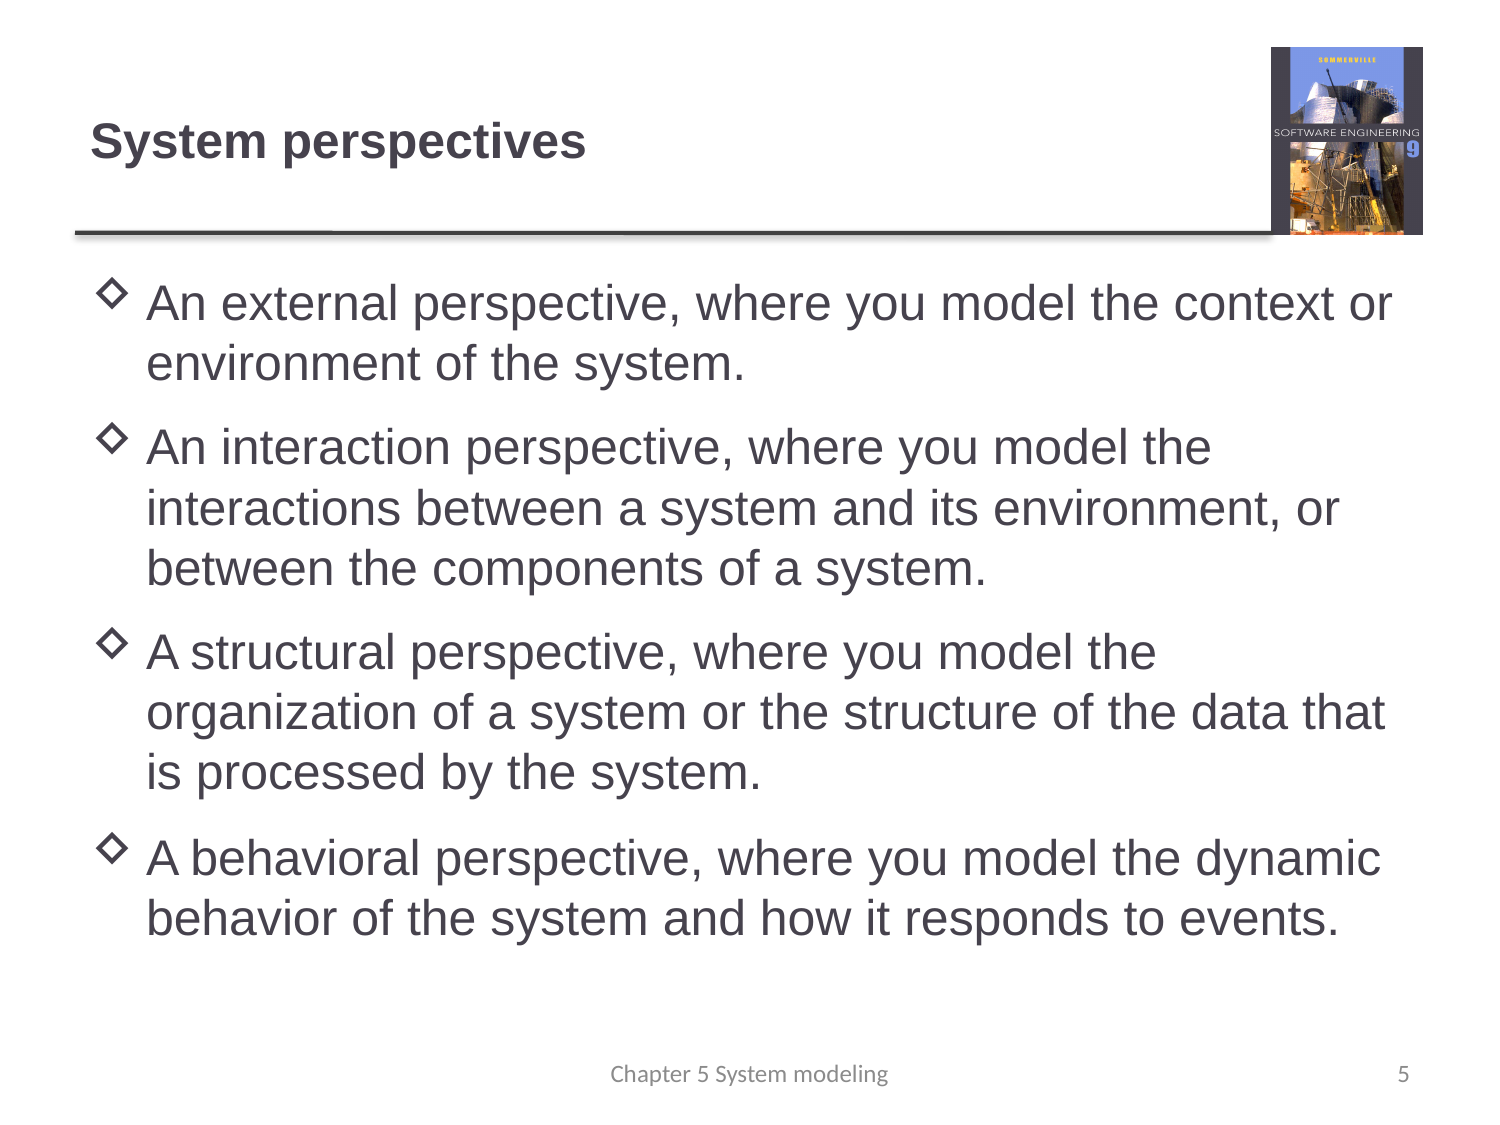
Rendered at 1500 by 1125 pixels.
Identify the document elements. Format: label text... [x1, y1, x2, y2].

list An external perspective, where you model the context or environment of the system. An interaction perspective, where you model the interactions between a system and its environment, or between the components of a system. A structural perspective, where you model the organization of a system or the structure of the data that is processed by the system. A behavioral perspective, where you model the dynamic behavior of the system and how it responds to events. [75, 262, 1425, 1005]
title System perspectives [74, 44, 1272, 233]
footer Chapter 5 System modeling [512, 1042, 988, 1103]
slide_number 5 [1074, 1042, 1425, 1103]
picture [1272, 47, 1423, 235]
